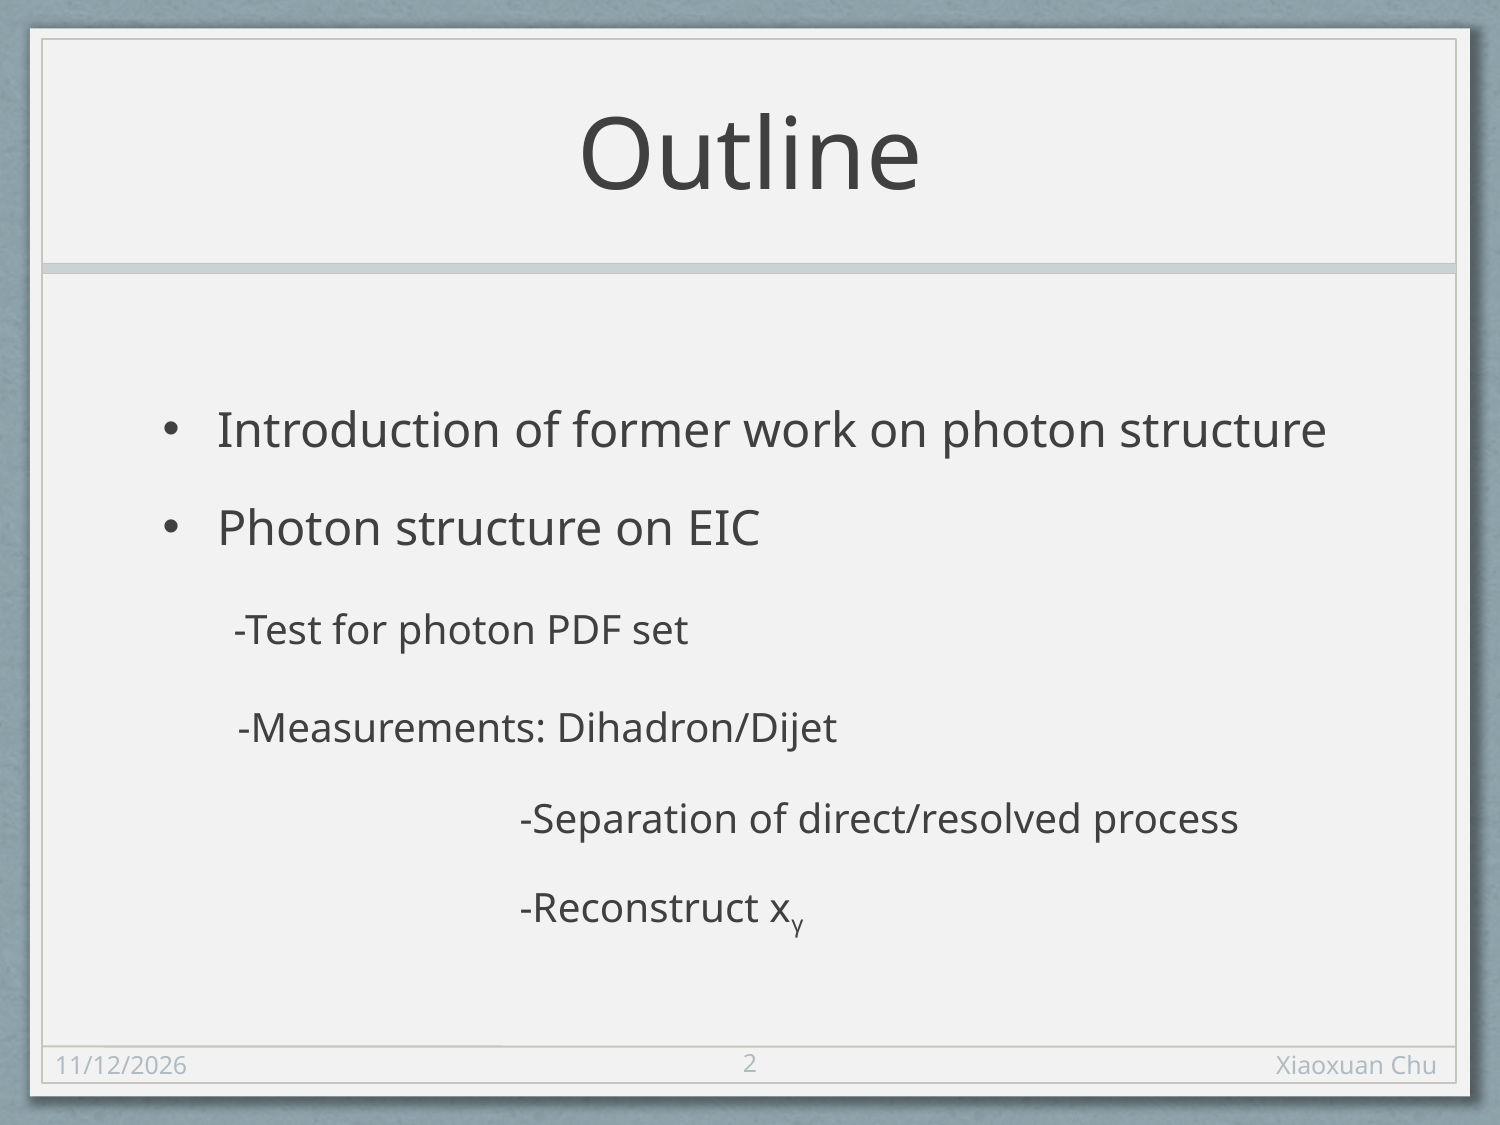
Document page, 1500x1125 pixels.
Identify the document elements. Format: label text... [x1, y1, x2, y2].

slide_number 2 [687, 1042, 813, 1088]
title Outline [147, 40, 1353, 260]
footer Xiaoxuan Chu [977, 1045, 1453, 1088]
list Introduction of former work on photon structure Photon structure on EIC -Test for photon PDF set -Measurements: Dihadron/Dijet -Separation of direct/resolved process -Reconstruct xγ [147, 292, 1353, 1000]
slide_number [39, 1045, 390, 1088]
